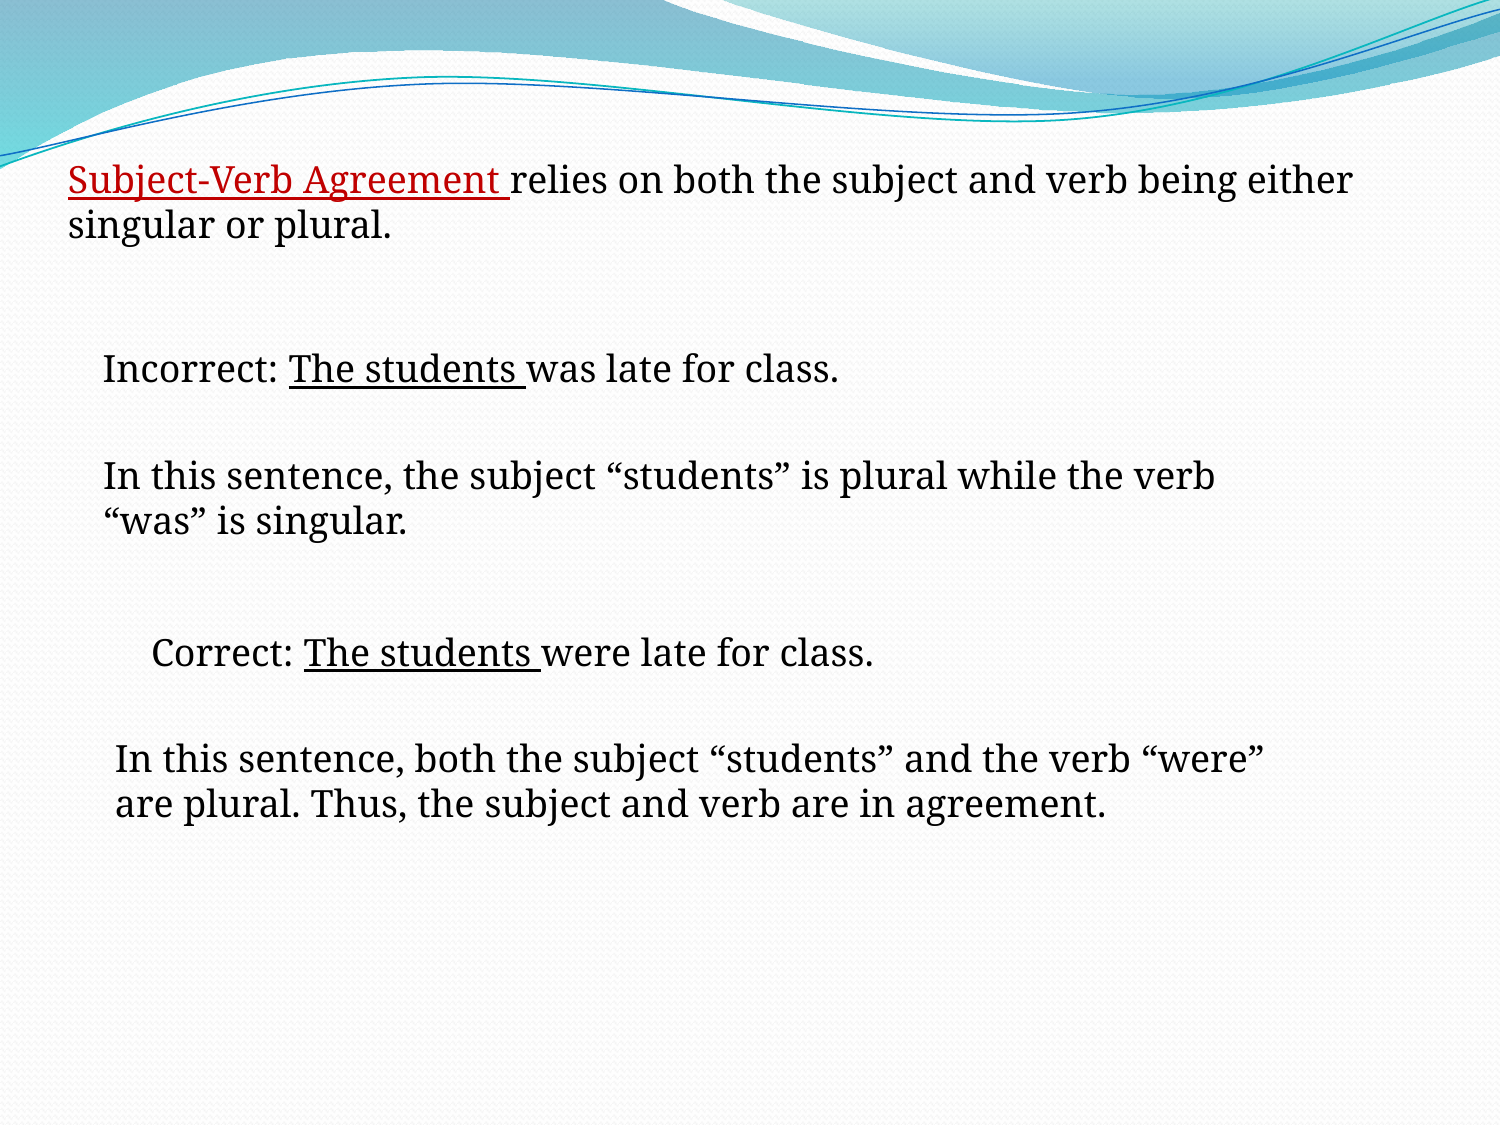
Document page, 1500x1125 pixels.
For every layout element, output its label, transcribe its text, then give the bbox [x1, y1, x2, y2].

text_box Incorrect: The students was late for class. [87, 338, 855, 398]
text_box In this sentence, the subject “students” is plural while the verb “was” is singular. [88, 444, 1247, 550]
text_box In this sentence, both the subject “students” and the verb “were” are plural. Thus, the subject and verb are in agreement. [100, 727, 1294, 833]
text_box Correct: The students were late for class. [136, 621, 890, 682]
text_box Subject-Verb Agreement relies on both the subject and verb being either singular or plural. [53, 148, 1400, 254]
